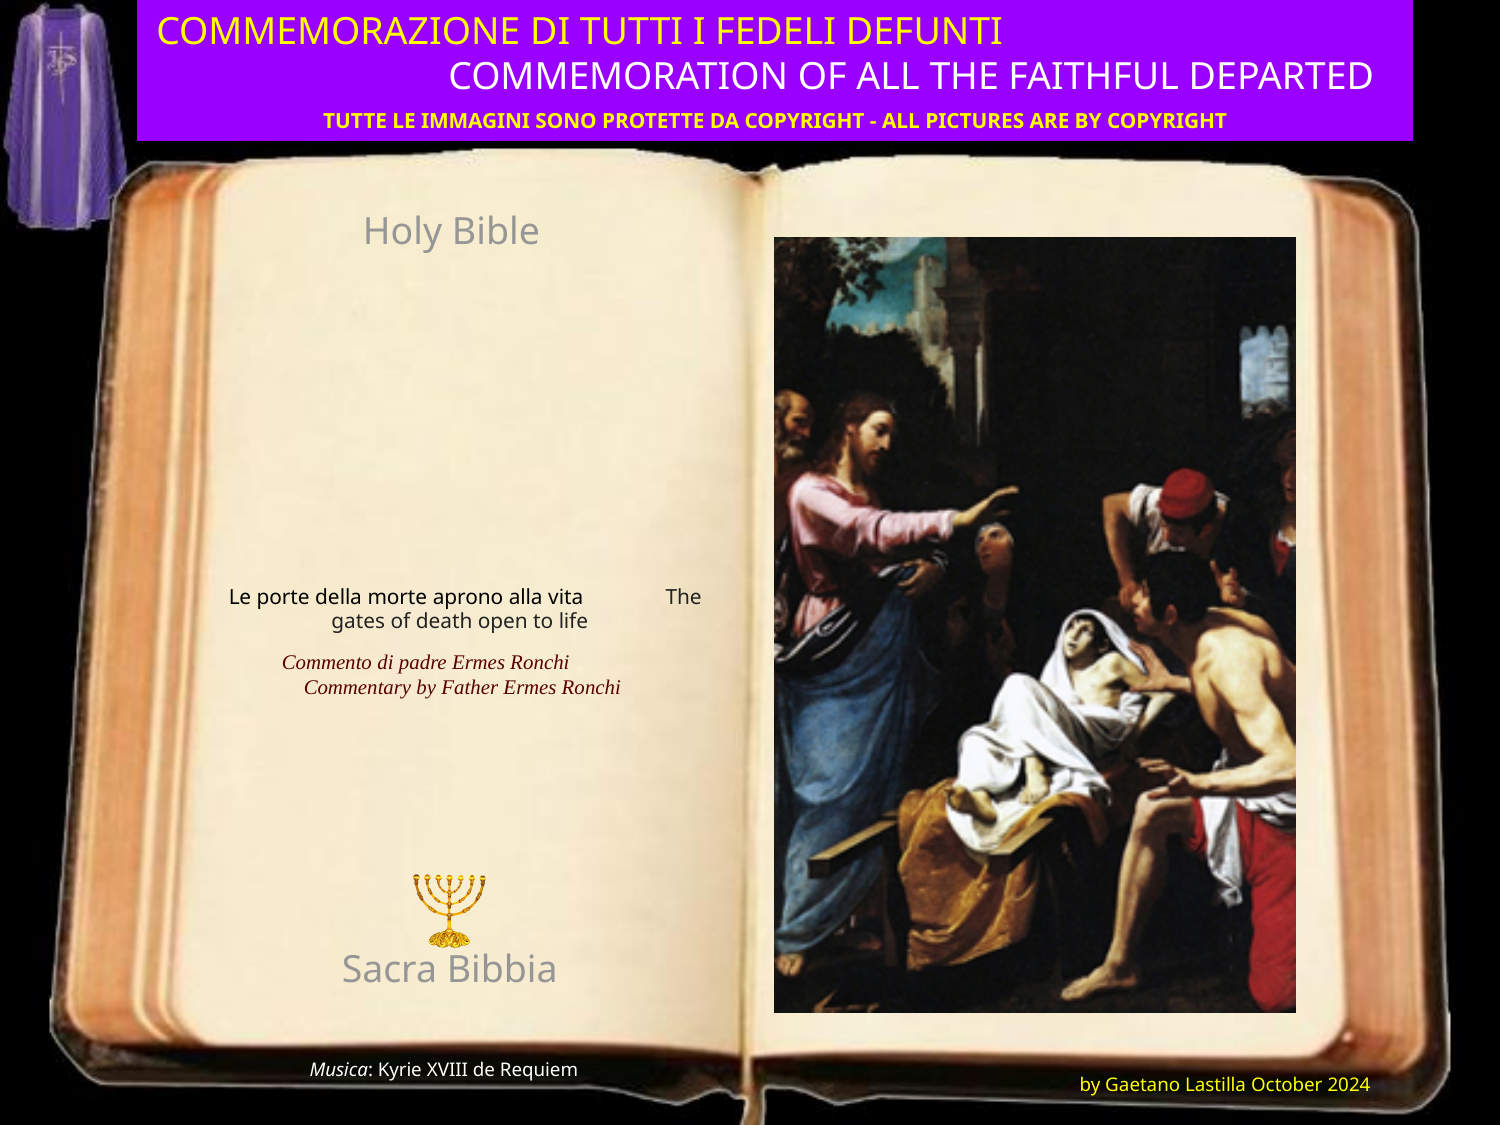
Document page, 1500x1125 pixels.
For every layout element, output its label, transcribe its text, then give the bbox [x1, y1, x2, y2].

text_box COMMEMORAZIONE DI TUTTI I FEDELI DEFUNTI COMMEMORATION OF ALL THE FAITHFUL DEPARTED TUTTE LE IMMAGINI SONO PROTETTE DA COPYRIGHT - ALL PICTURES ARE BY COPYRIGHT [137, 0, 1413, 141]
picture [0, 0, 1500, 1125]
text_box Le porte della morte aprono alla vita The gates of death open to life [187, 575, 738, 641]
text_box by Gaetano Lastilla October 2024 [987, 1065, 1463, 1103]
text_box Holy Bible [348, 199, 556, 260]
text_box Sacra Bibbia [187, 937, 713, 998]
text_box Musica: Kyrie XVIII de Requiem [87, 1050, 800, 1088]
text_box Commento di padre Ermes Ronchi Commentary by Father Ermes Ronchi [243, 641, 682, 707]
